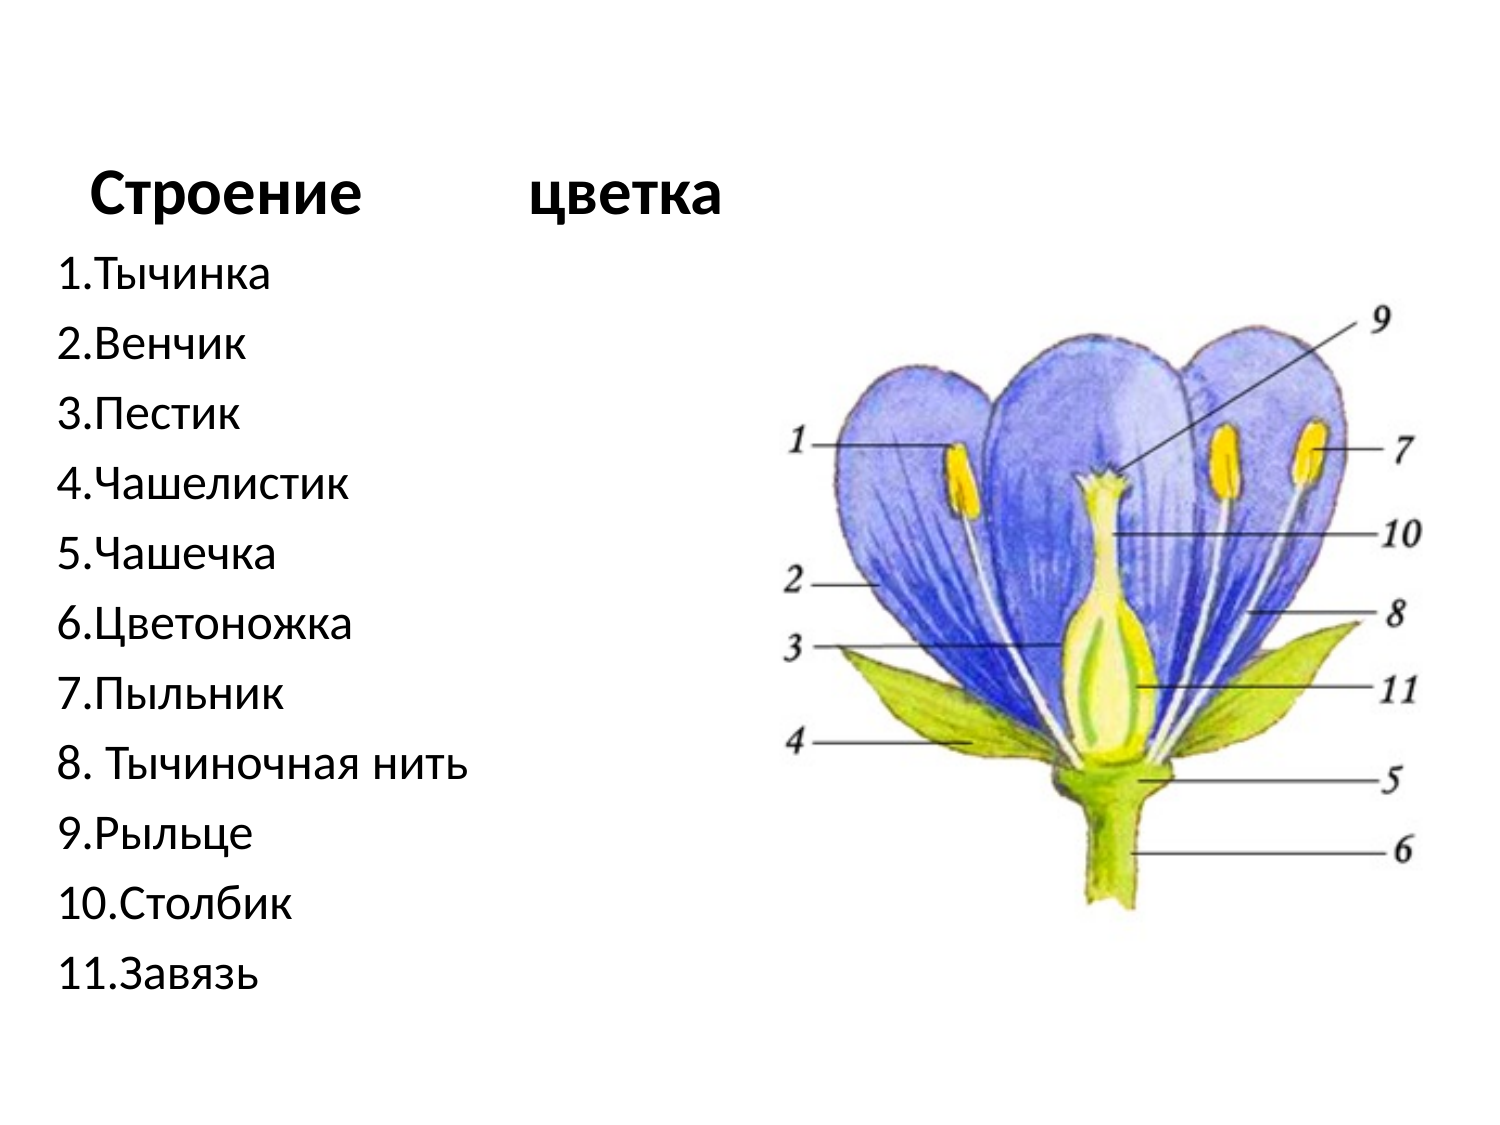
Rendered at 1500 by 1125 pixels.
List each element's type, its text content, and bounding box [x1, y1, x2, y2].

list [763, 282, 1436, 953]
title Строение цветка [74, 44, 904, 236]
list 1.Тычинка 2.Венчик 3.Пестик 4.Чашелистик 5.Чашечка 6.Цветоножка 7.Пыльник 8. Тычиночная нить 9.Рыльце 10.Столбик 11.Завязь [40, 231, 704, 1071]
